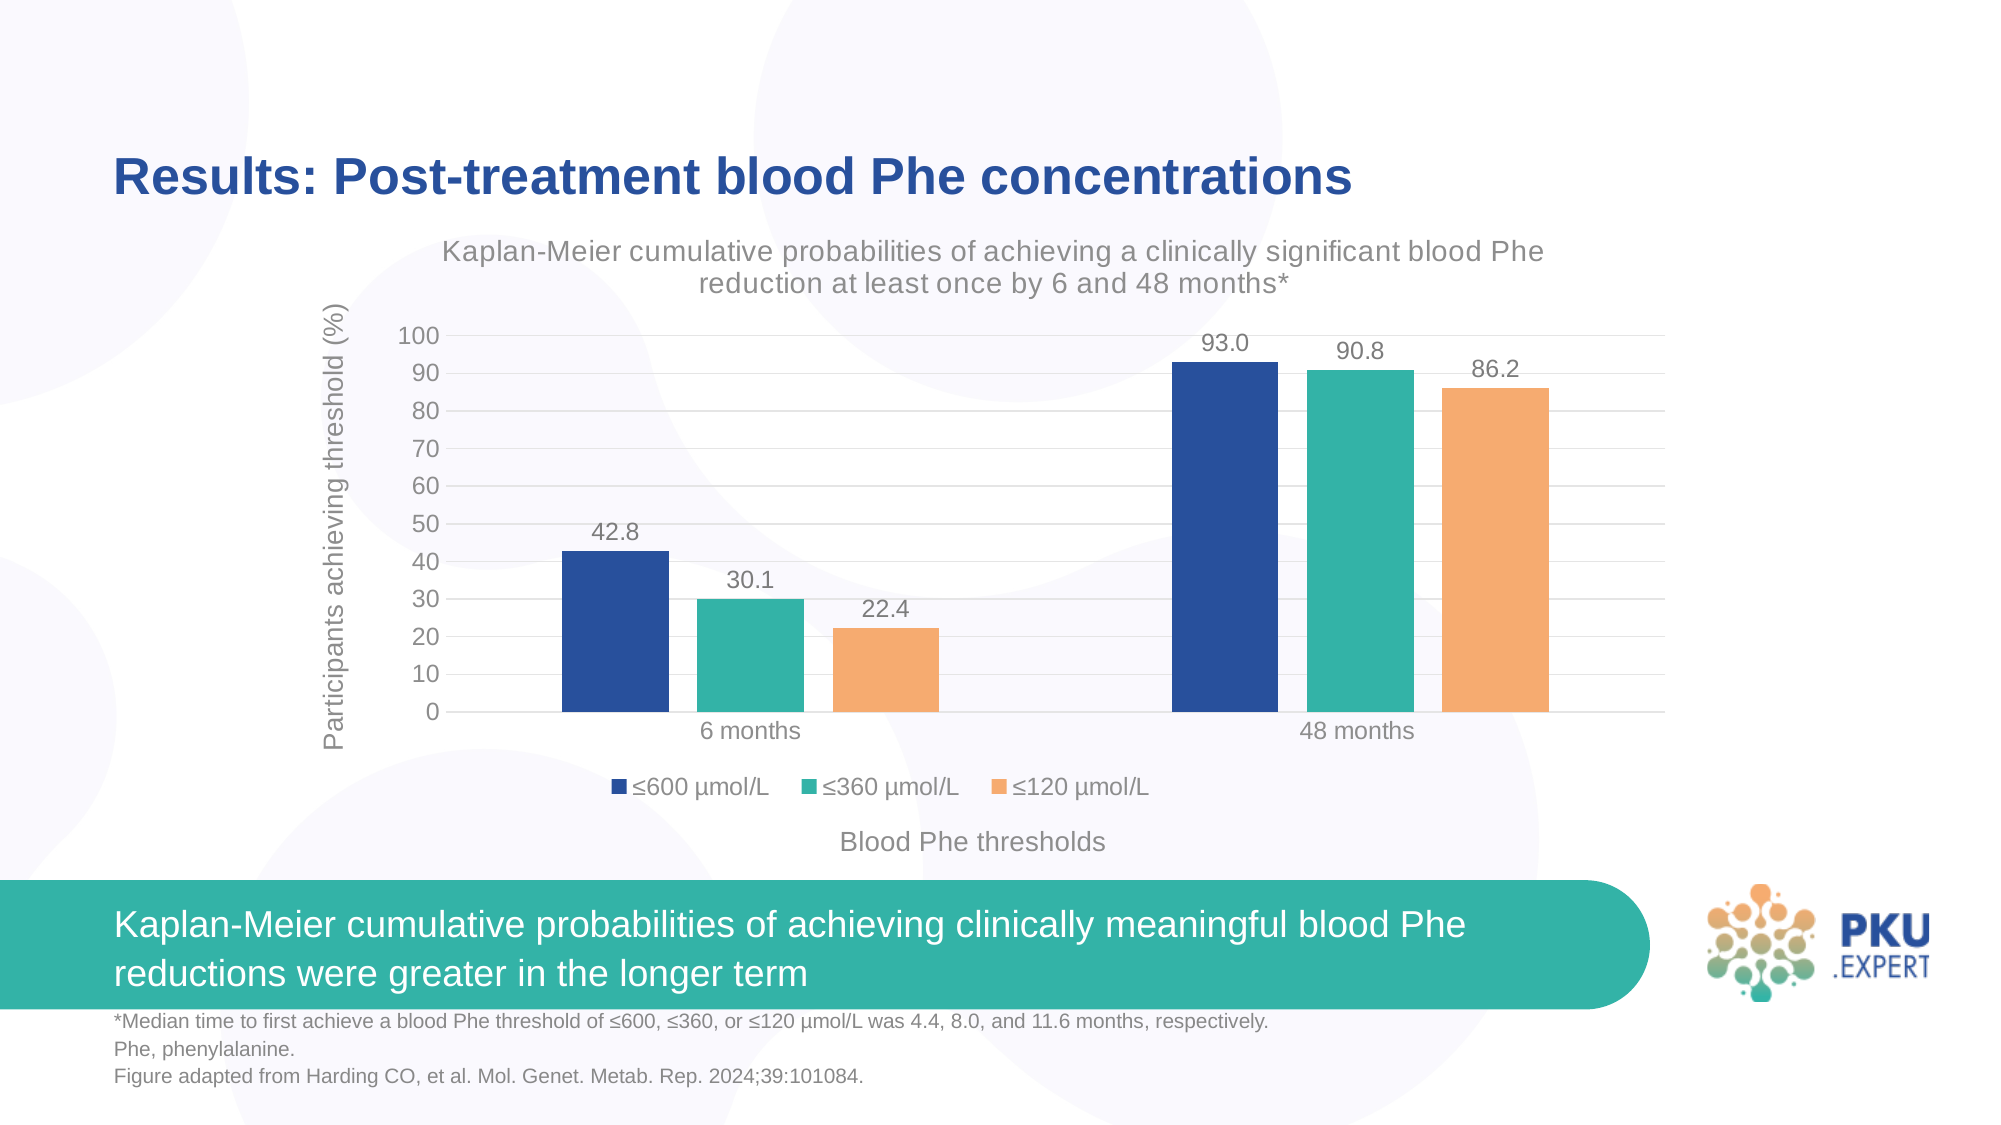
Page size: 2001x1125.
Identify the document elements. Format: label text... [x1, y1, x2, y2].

chart [294, 203, 1694, 881]
list *Median time to first achieve a blood Phe threshold of ≤600, ≤360, or ≤120 µmol/L was 4.4, 8.0, and 11.6 months, respectively. Phe, phenylalanine. Figure adapted from Harding CO, et al. Mol. Genet. Metab. Rep. 2024;39:101084. [114, 1028, 1694, 1089]
picture [0, 0, 2001, 1125]
title Results: Post-treatment blood Phe concentrations [114, 58, 1886, 205]
list Kaplan-Meier cumulative probabilities of achieving clinically meaningful blood Phe reductions were greater in the longer term [114, 880, 1588, 1010]
